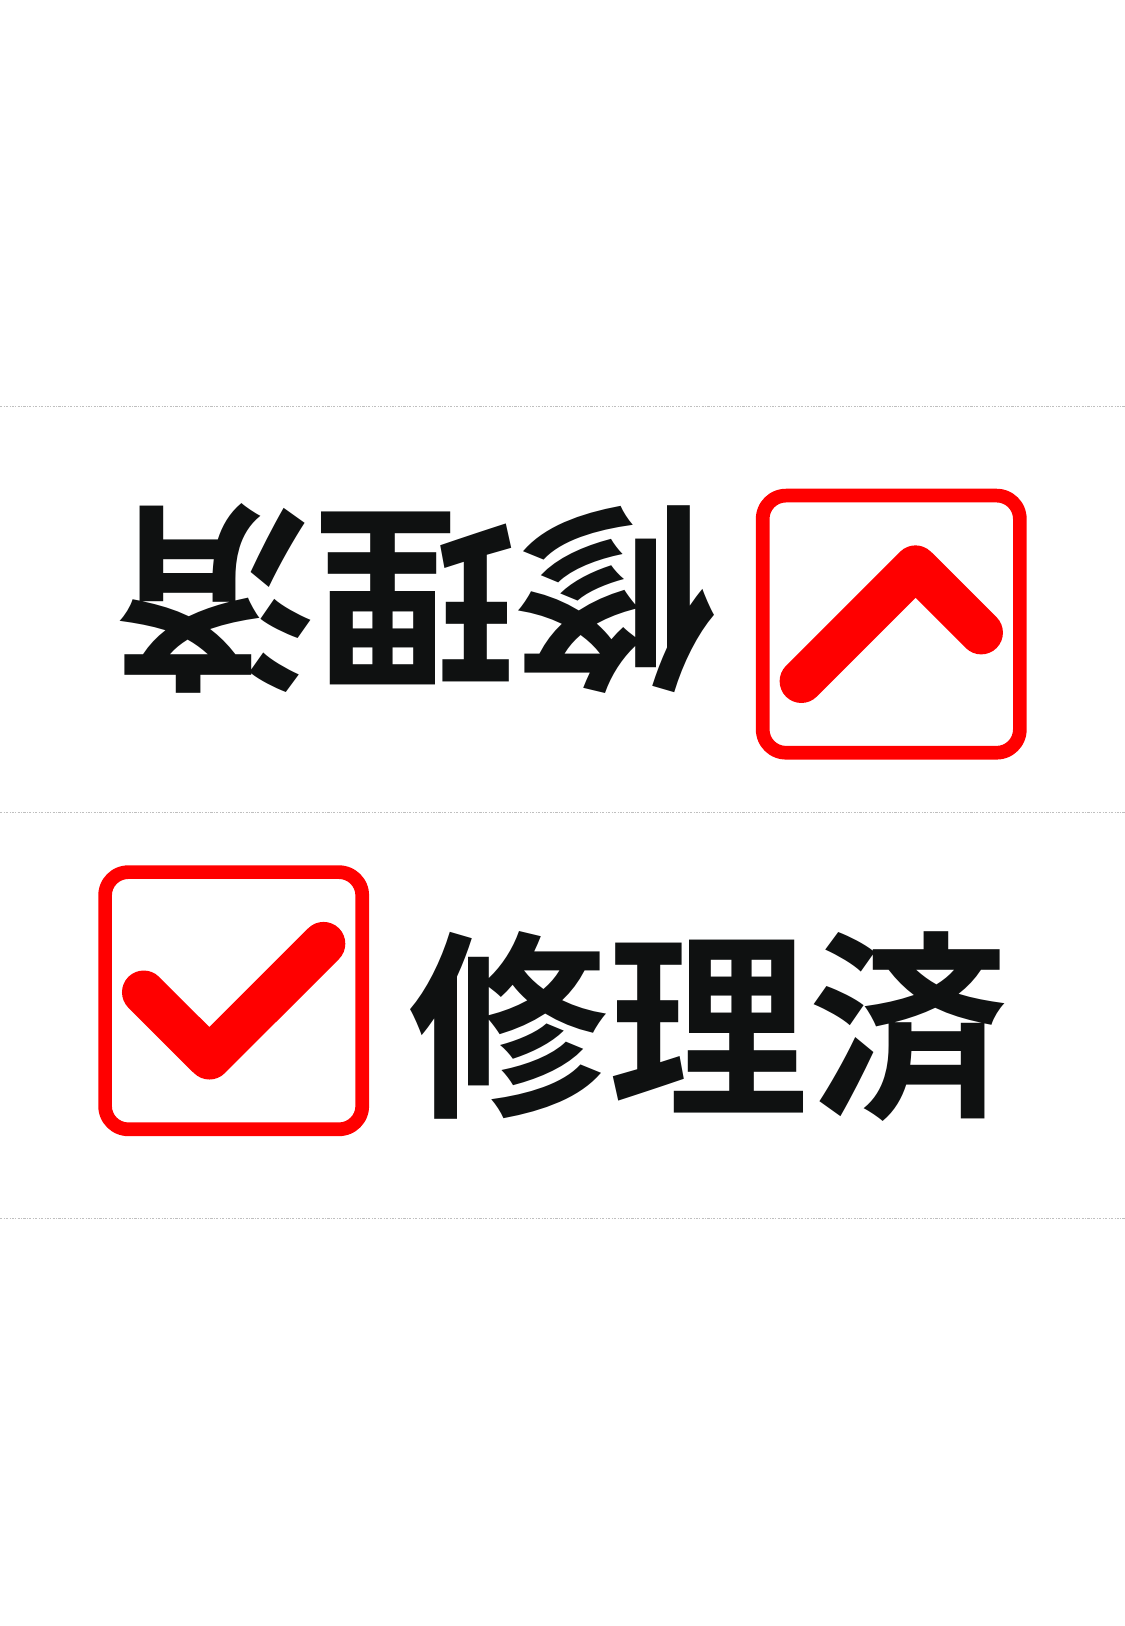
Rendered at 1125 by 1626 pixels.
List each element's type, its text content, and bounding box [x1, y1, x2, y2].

text_box 修理済 [393, 894, 1024, 1149]
text_box [754, 487, 1028, 761]
text_box [97, 864, 371, 1138]
text_box 修理済 [101, 476, 732, 731]
